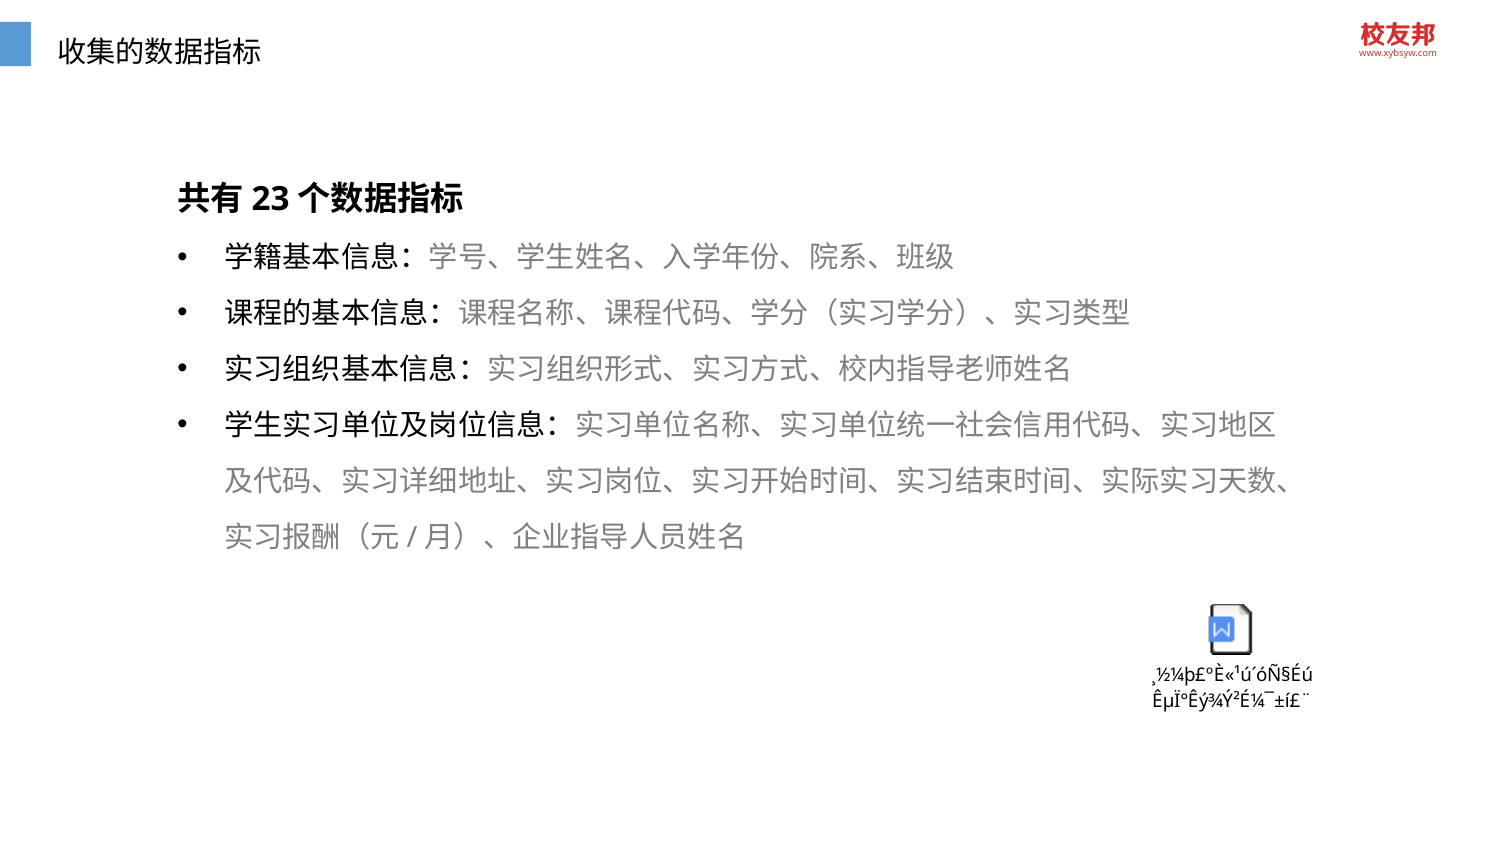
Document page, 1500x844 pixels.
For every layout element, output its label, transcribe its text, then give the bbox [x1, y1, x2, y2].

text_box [1152, 604, 1312, 715]
text_box 共有23个数据指标 学籍基本信息：学号、学生姓名、入学年份、院系、班级 课程的基本信息：课程名称、课程代码、学分（实习学分）、实习类型 实习组织基本信息：实习组织形式、实习方式、校内指导老师姓名 学生实习单位及岗位信息：实习单位名称、实习单位统一社会信用代码、实习地区及代码、实习详细地址、实习岗位、实习开始时间、实习结束时间、实际实习天数、实习报酬（元/月）、企业指导人员姓名 [162, 150, 1312, 730]
title 收集的数据指标 [42, 11, 939, 77]
picture [1361, 22, 1435, 46]
